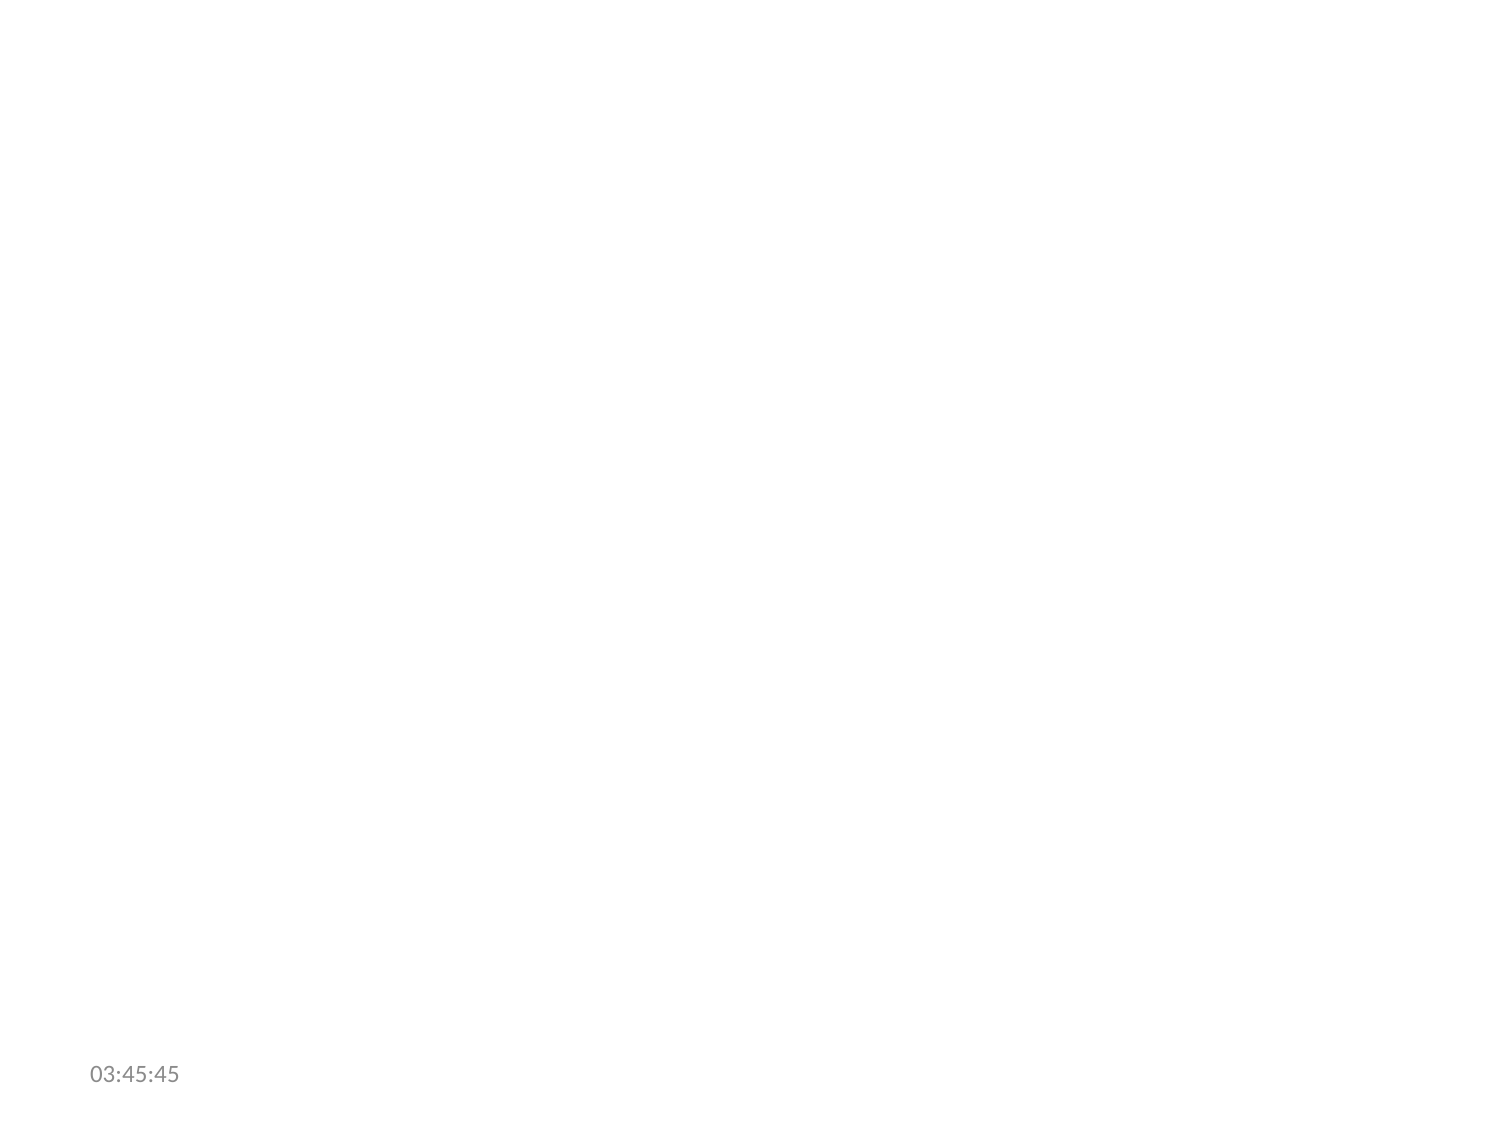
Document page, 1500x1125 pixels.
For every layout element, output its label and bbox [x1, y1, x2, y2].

slide_number [75, 1042, 425, 1103]
